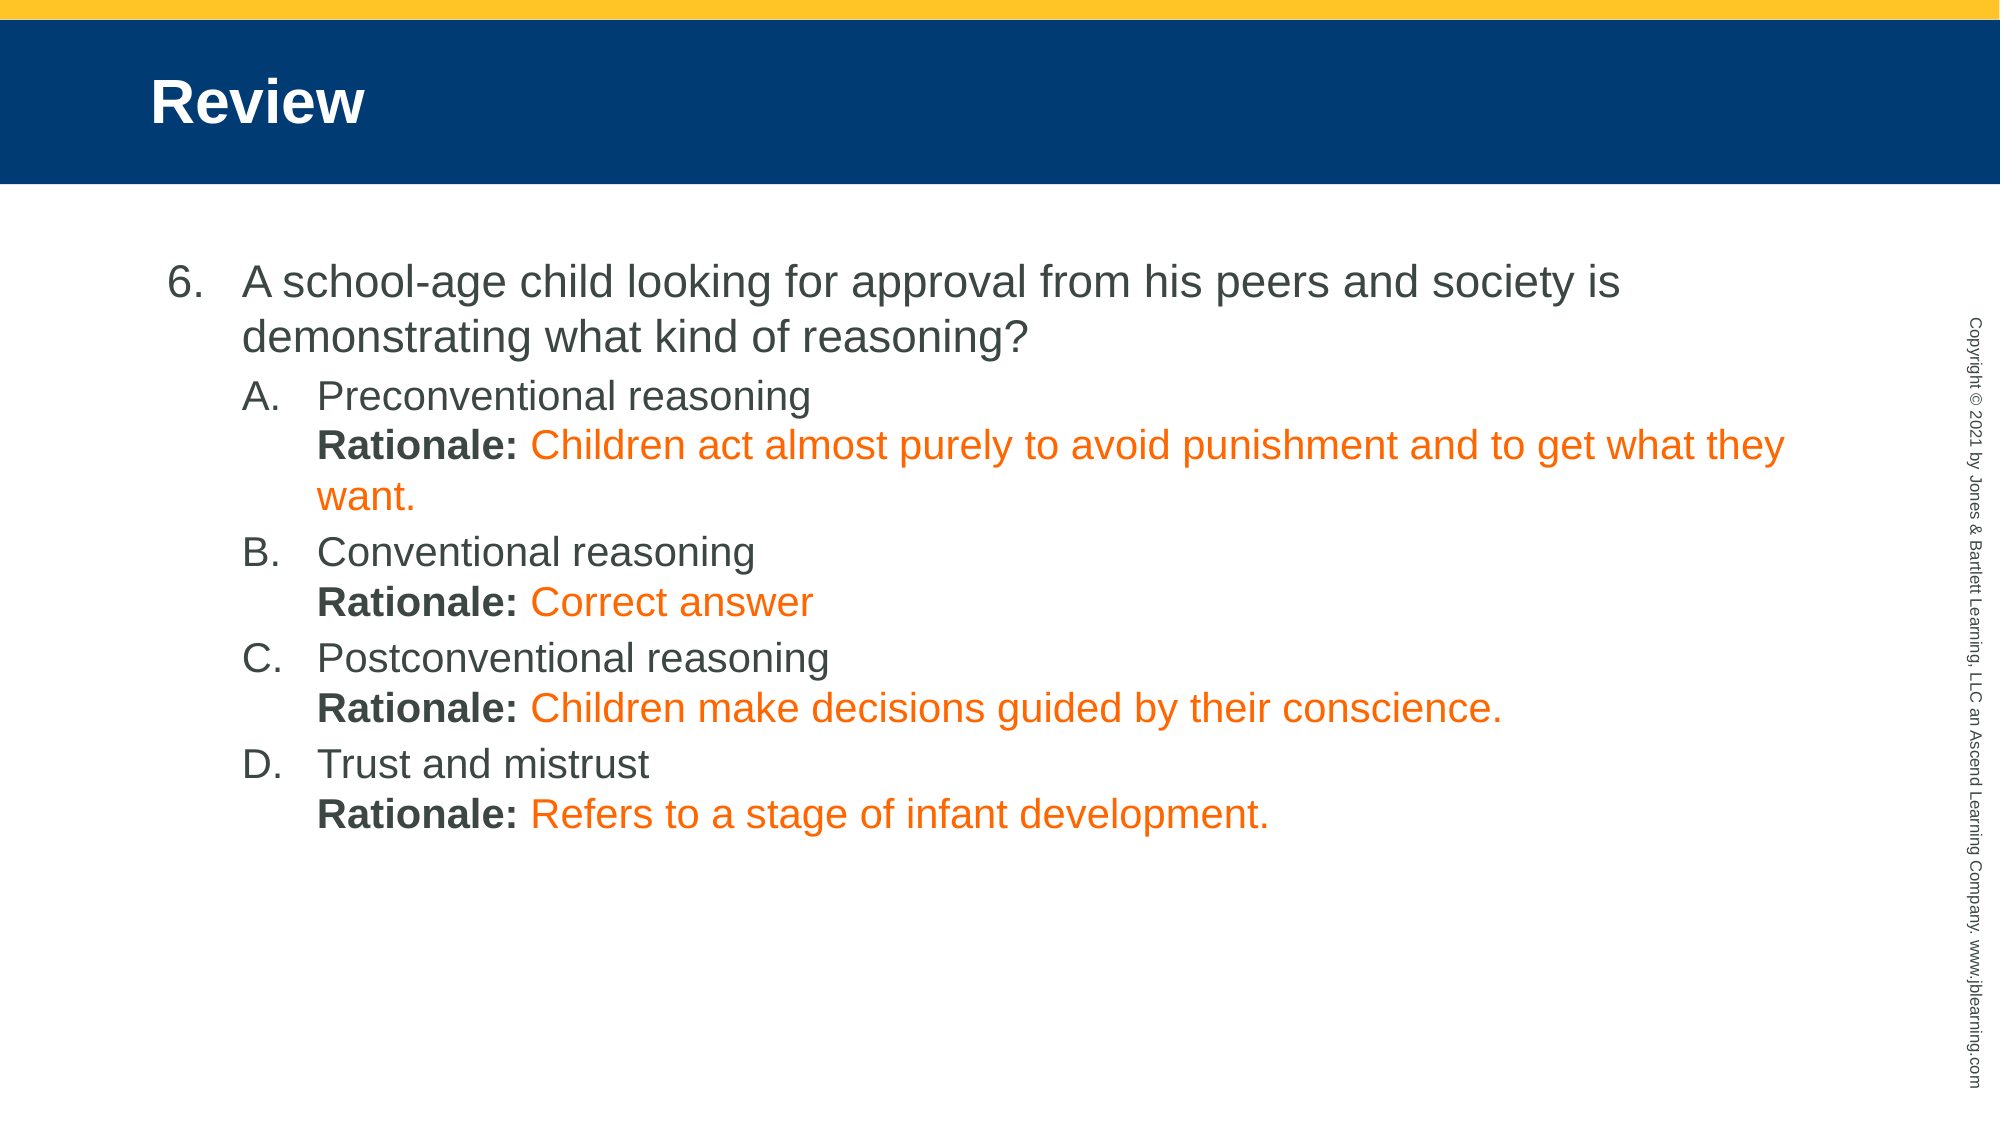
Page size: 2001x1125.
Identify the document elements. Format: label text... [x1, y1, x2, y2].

list A school-age child looking for approval from his peers and society is demonstrating what kind of reasoning? Preconventional reasoning Rationale: Children act almost purely to avoid punishment and to get what they want. Conventional reasoning Rationale: Correct answer Postconventional reasoning Rationale: Children make decisions guided by their conscience. Trust and mistrust Rationale: Refers to a stage of infant development. [151, 244, 1840, 1016]
title Review [0, 19, 2000, 185]
